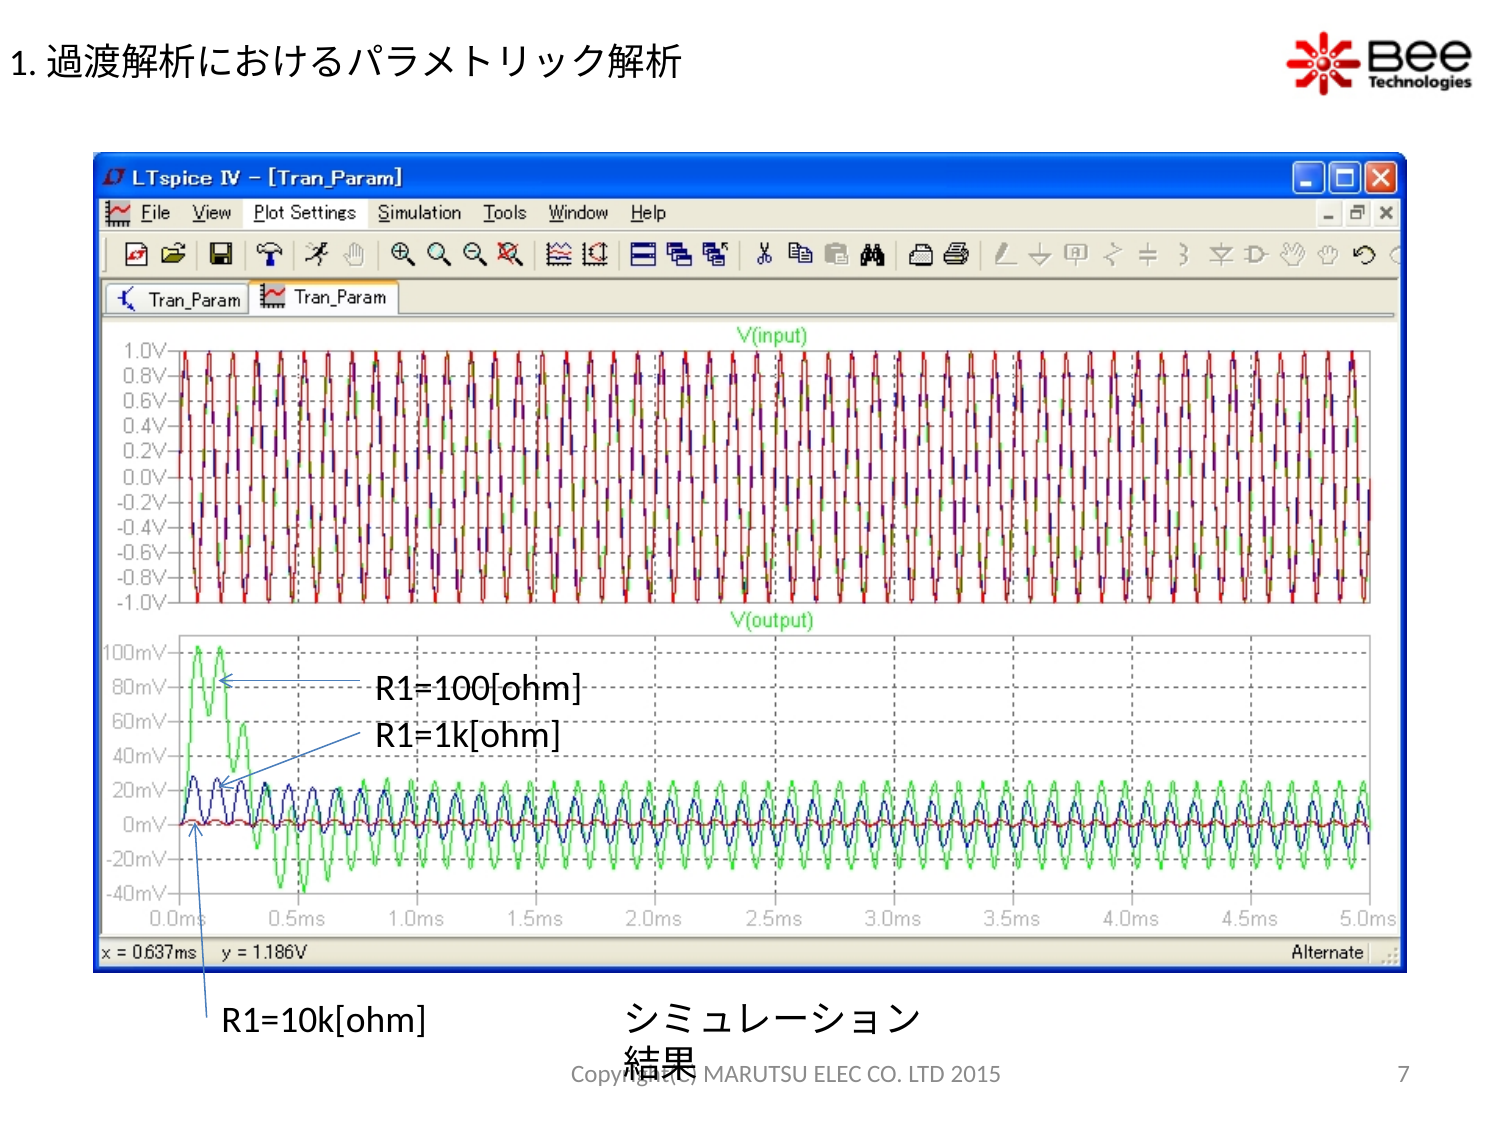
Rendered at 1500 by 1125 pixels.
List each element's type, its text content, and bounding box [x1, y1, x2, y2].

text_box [194, 822, 207, 1019]
text_box シミュレーション結果 [608, 987, 963, 1093]
picture [93, 152, 1407, 973]
footer Copyright(C) MARUTSU ELEC CO. LTD 2015 [363, 1042, 1211, 1103]
text_box R1=10k[ohm] [206, 987, 491, 1048]
picture [1280, 23, 1477, 105]
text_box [218, 732, 361, 788]
slide_number 7 [1211, 1042, 1425, 1103]
text_box 1.過渡解析におけるパラメトリック解析 [0, 30, 698, 91]
